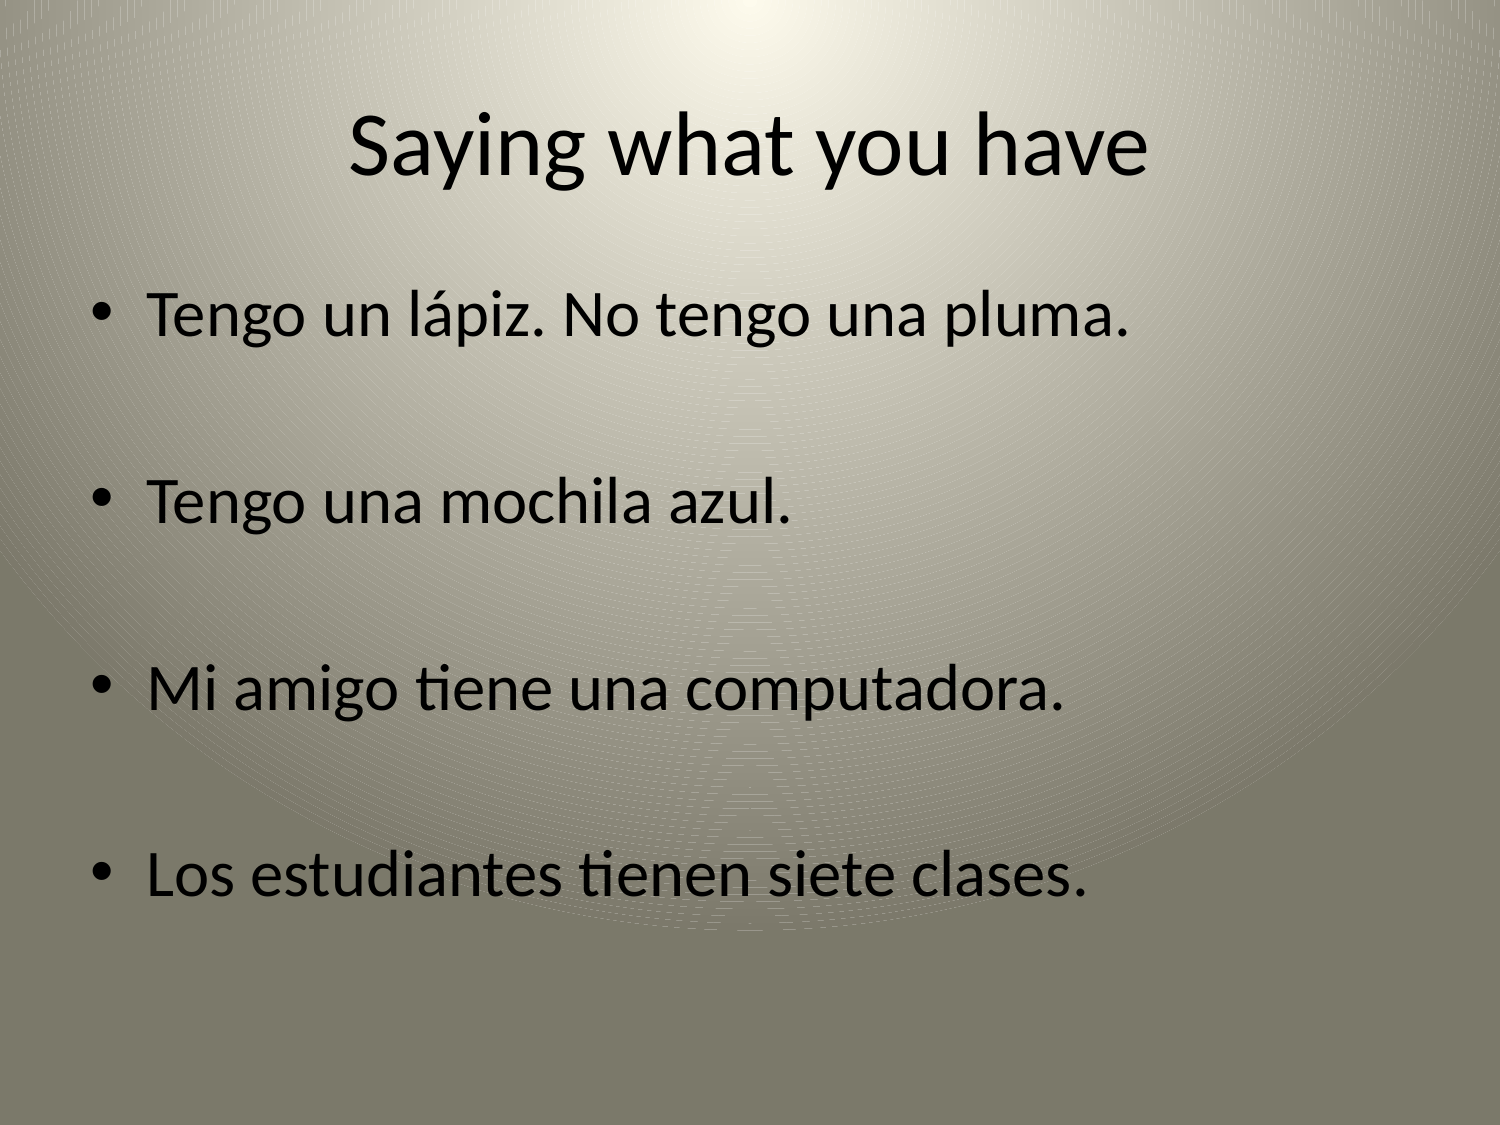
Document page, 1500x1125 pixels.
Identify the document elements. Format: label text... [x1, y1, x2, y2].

title Saying what you have [75, 45, 1425, 233]
list Tengo un lápiz. No tengo una pluma. Tengo una mochila azul. Mi amigo tiene una computadora. Los estudiantes tienen siete clases. [75, 262, 1425, 1005]
